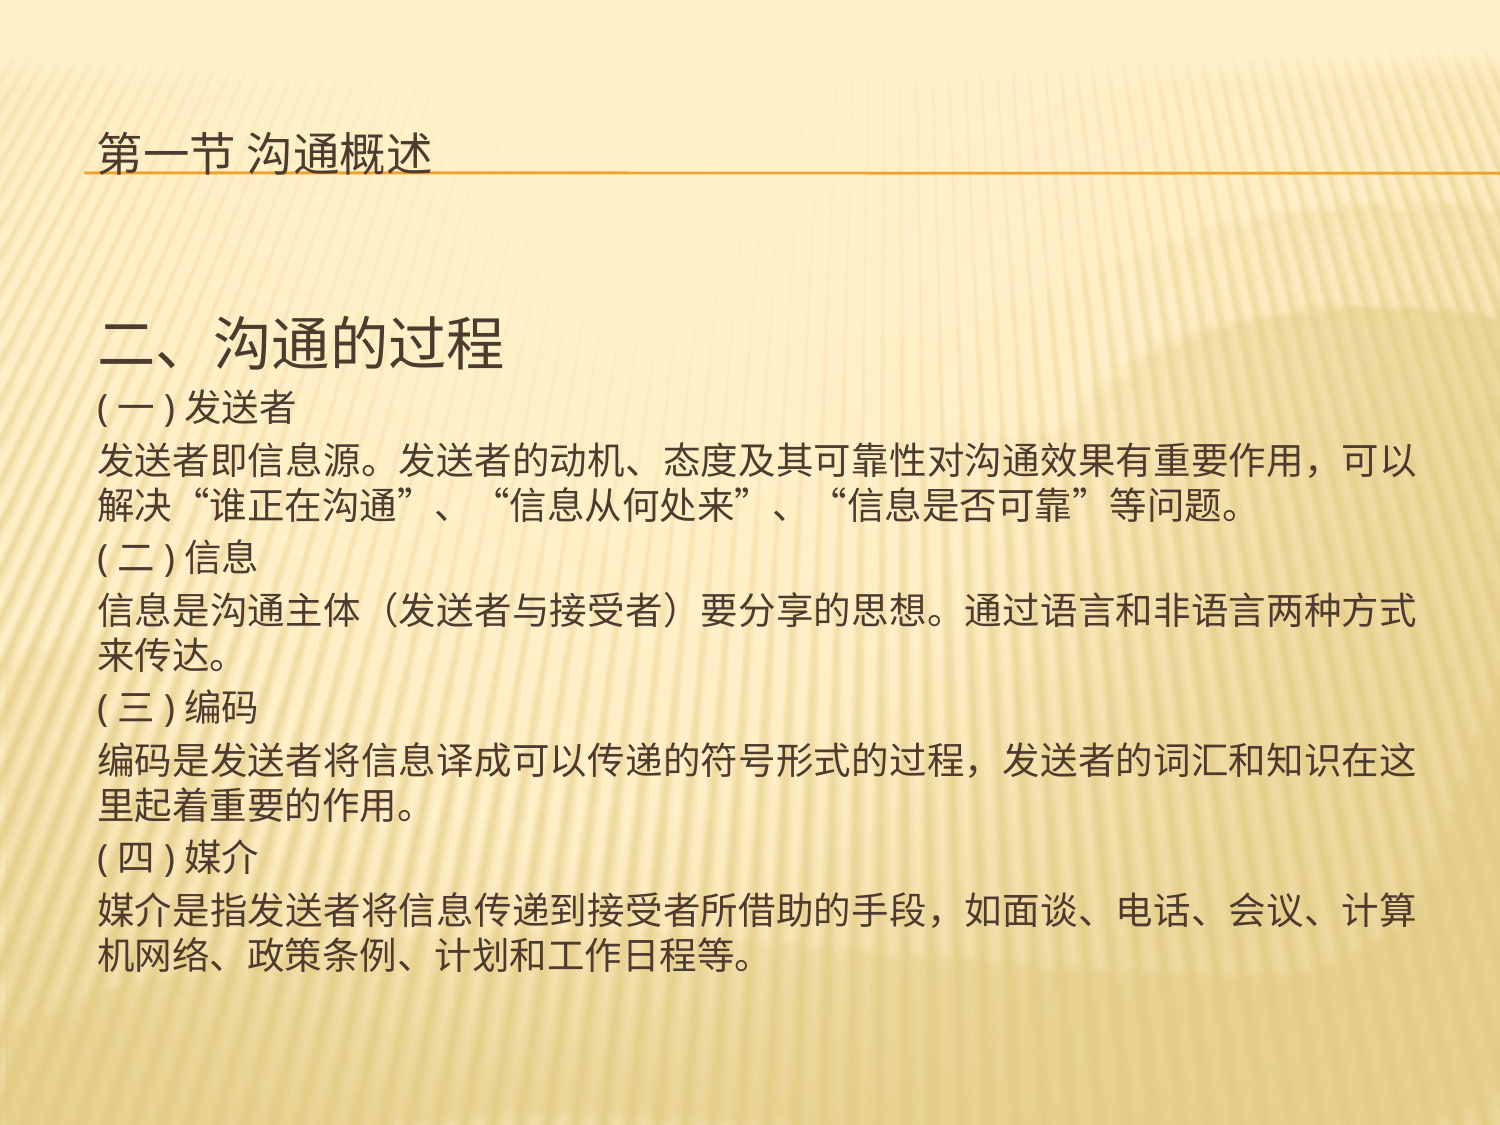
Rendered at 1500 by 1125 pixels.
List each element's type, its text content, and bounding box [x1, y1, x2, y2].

list 二、沟通的过程 (一)发送者 发送者即信息源。发送者的动机、态度及其可靠性对沟通效果有重要作用，可以解决“谁正在沟通”、“信息从何处来”、“信息是否可靠”等问题。 (二)信息 信息是沟通主体（发送者与接受者）要分享的思想。通过语言和非语言两种方式来传达。 (三)编码 编码是发送者将信息译成可以传递的符号形式的过程，发送者的词汇和知识在这里起着重要的作用。 (四)媒介 媒介是指发送者将信息传递到接受者所借助的手段，如面谈、电话、会议、计算机网络、政策条例、计划和工作日程等。 [81, 264, 1433, 1060]
title 第一节 沟通概述 [82, 117, 1432, 245]
